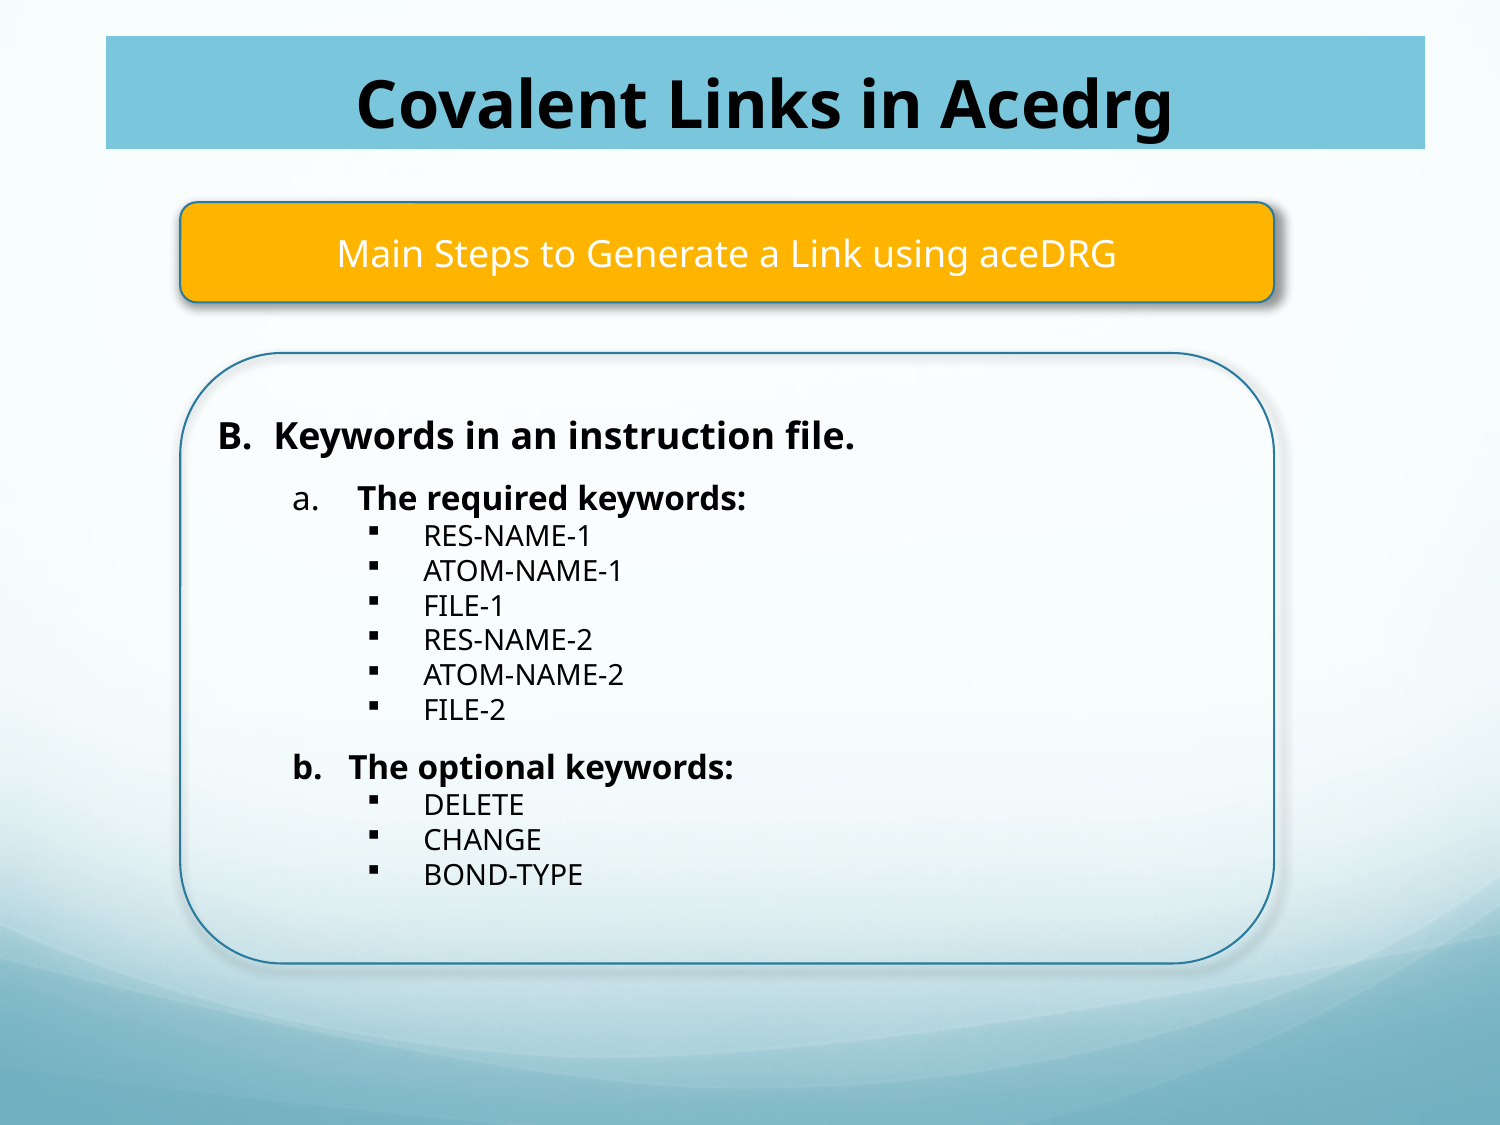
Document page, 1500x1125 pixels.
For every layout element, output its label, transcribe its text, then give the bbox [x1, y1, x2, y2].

text_box Main Steps to Generate a Link using aceDRG [179, 201, 1276, 304]
text_box Covalent Links in Acedrg [106, 36, 1426, 149]
text_box Keywords in an instruction file. The required keywords: RES-NAME-1 ATOM-NAME-1 FILE-1 RES-NAME-2 ATOM-NAME-2 FILE-2 The optional keywords: DELETE CHANGE BOND-TYPE [202, 404, 1248, 1004]
text_box [179, 351, 1276, 932]
